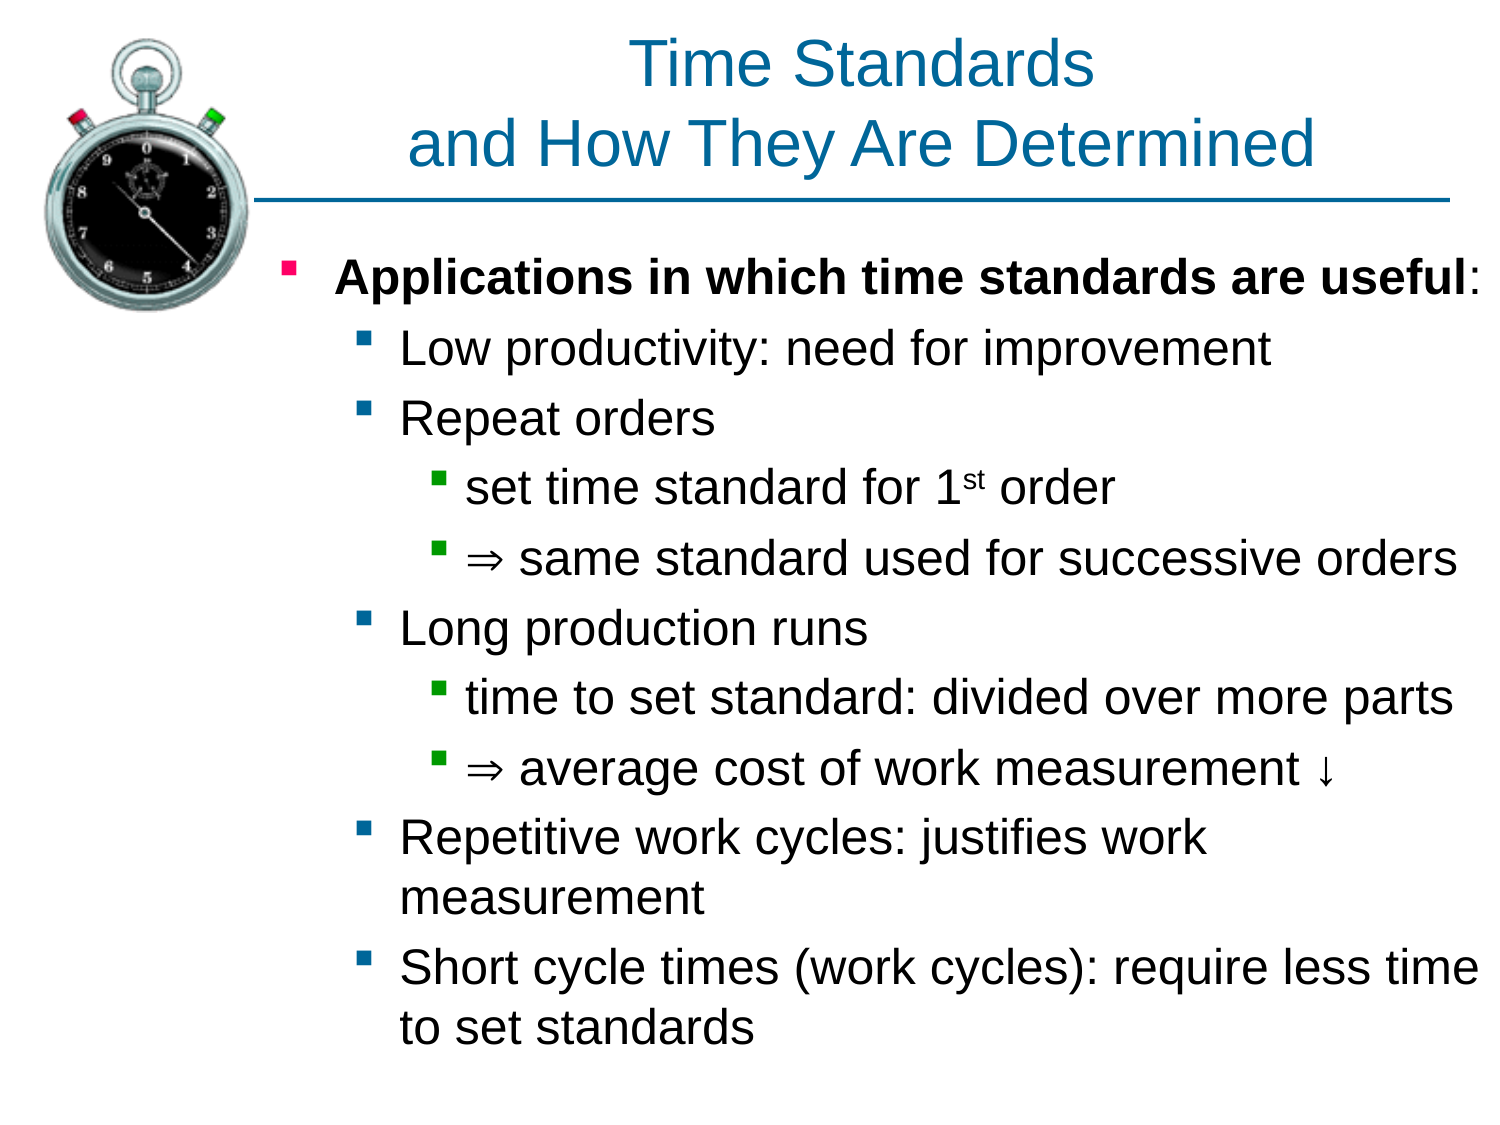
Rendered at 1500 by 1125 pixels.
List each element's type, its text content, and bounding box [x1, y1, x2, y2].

list Applications in which time standards are useful: Low productivity: need for improvement Repeat orders set time standard for 1st order  same standard used for successive orders Long production runs time to set standard: divided over more parts  average cost of work measurement ↓ Repetitive work cycles: justifies work measurement Short cycle times (work cycles): require less time to set standards [262, 237, 1500, 1113]
title Time Standards and How They Are Determined [275, 37, 1450, 188]
picture [37, 37, 254, 313]
